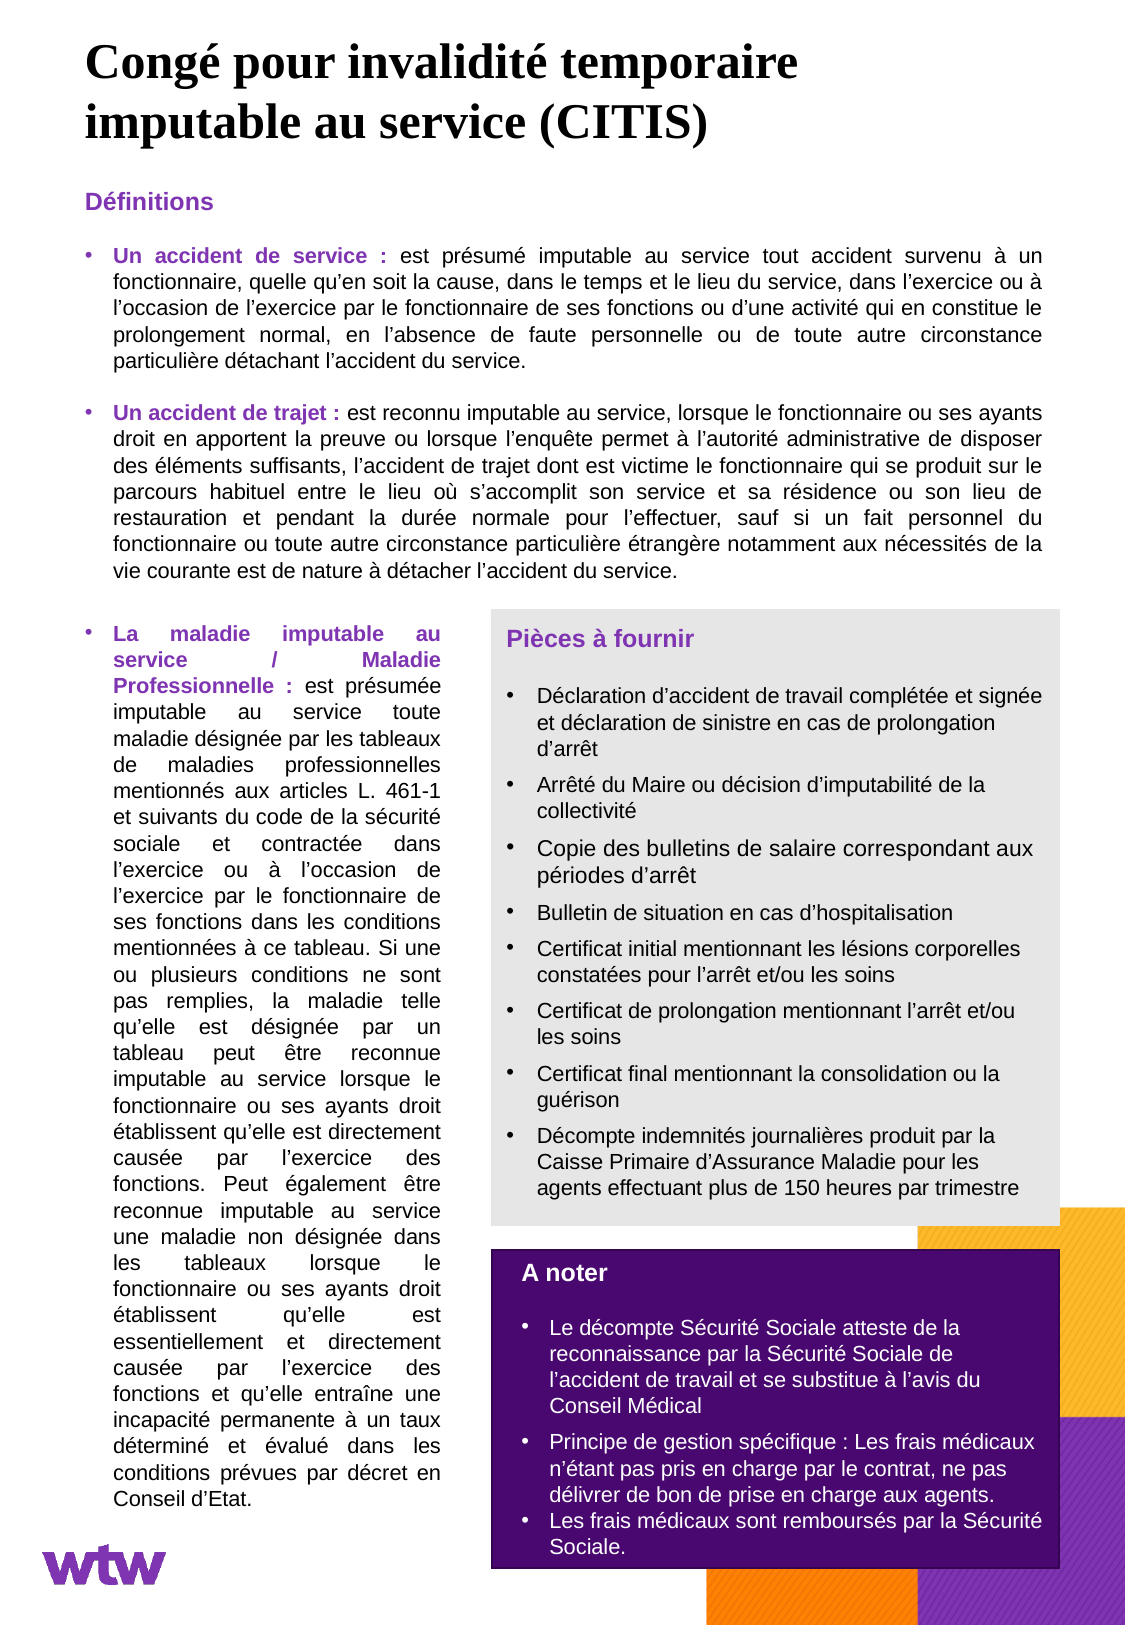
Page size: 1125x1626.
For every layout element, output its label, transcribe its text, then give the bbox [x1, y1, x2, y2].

text_box Pièces à fournir Déclaration d’accident de travail complétée et signée et déclaration de sinistre en cas de prolongation d’arrêt Arrêté du Maire ou décision d’imputabilité de la collectivité Copie des bulletins de salaire correspondant aux périodes d’arrêt Bulletin de situation en cas d’hospitalisation Certificat initial mentionnant les lésions corporelles constatées pour l’arrêt et/ou les soins Certificat de prolongation mentionnant l’arrêt et/ou les soins Certificat final mentionnant la consolidation ou la guérison Décompte indemnités journalières produit par la Caisse Primaire d’Assurance Maladie pour les agents effectuant plus de 150 heures par trimestre [491, 609, 1060, 1226]
text_box La maladie imputable au service / Maladie Professionnelle : est présumée imputable au service toute maladie désignée par les tableaux de maladies professionnelles mentionnés aux articles L. 461-1 et suivants du code de la sécurité sociale et contractée dans l’exercice ou à l’occasion de l’exercice par le fonctionnaire de ses fonctions dans les conditions mentionnées à ce tableau. Si une ou plusieurs conditions ne sont pas remplies, la maladie telle qu’elle est désignée par un tableau peut être reconnue imputable au service lorsque le fonctionnaire ou ses ayants droit établissent qu’elle est directement causée par l’exercice des fonctions. Peut également être reconnue imputable au service une maladie non désignée dans les tableaux lorsque le fonctionnaire ou ses ayants droit établissent qu’elle est essentiellement et directement causée par l’exercice des fonctions et qu’elle entraîne une incapacité permanente à un taux déterminé et évalué dans les conditions prévues par décret en Conseil d’Etat. [70, 611, 457, 1545]
text_box Congé pour invalidité temporaire imputable au service (CITIS) [70, 0, 835, 177]
text_box Définitions Un accident de service : est présumé imputable au service tout accident survenu à un fonctionnaire, quelle qu’en soit la cause, dans le temps et le lieu du service, dans l’exercice ou à l’occasion de l’exercice par le fonctionnaire de ses fonctions ou d’une activité qui en constitue le prolongement normal, en l’absence de faute personnelle ou de toute autre circonstance particulière détachant l’accident du service. Un accident de trajet : est reconnu imputable au service, lorsque le fonctionnaire ou ses ayants droit en apportent la preuve ou lorsque l’enquête permet à l’autorité administrative de disposer des éléments suffisants, l’accident de trajet dont est victime le fonctionnaire qui se produit sur le parcours habituel entre le lieu où s’accomplit son service et sa résidence ou son lieu de restauration et pendant la durée normale pour l’effectuer, sauf si un fait personnel du fonctionnaire ou toute autre circonstance particulière étrangère notamment aux nécessités de la vie courante est de nature à détacher l’accident du service. [70, 177, 1059, 590]
picture [42, 1544, 166, 1585]
picture [706, 1207, 1125, 1625]
text_box A noter Le décompte Sécurité Sociale atteste de la reconnaissance par la Sécurité Sociale de l’accident de travail et se substitue à l’avis du Conseil Médical Principe de gestion spécifique : Les frais médicaux n’étant pas pris en charge par le contrat, ne pas délivrer de bon de prise en charge aux agents. Les frais médicaux sont remboursés par la Sécurité Sociale. [491, 1249, 706, 1569]
